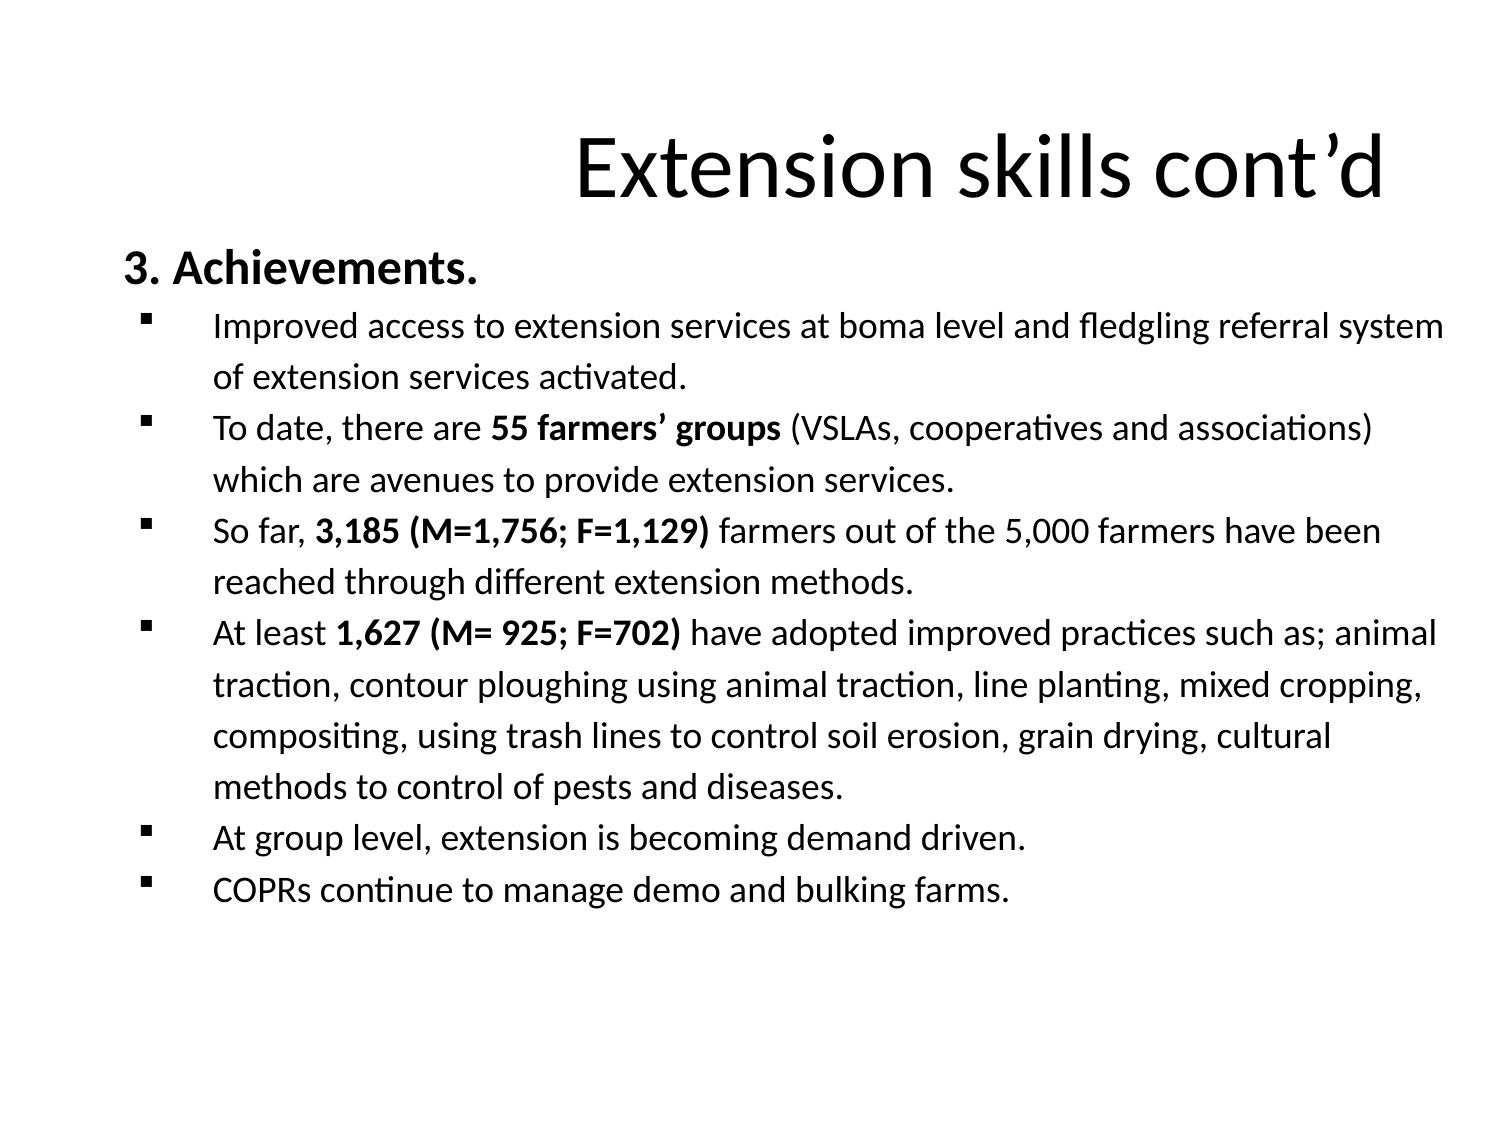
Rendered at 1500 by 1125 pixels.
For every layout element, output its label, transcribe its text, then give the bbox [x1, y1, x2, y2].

text_box 3. Achievements. Improved access to extension services at boma level and fledgling referral system of extension services activated. To date, there are 55 farmers’ groups (VSLAs, cooperatives and associations) which are avenues to provide extension services. So far, 3,185 (M=1,756; F=1,129) farmers out of the 5,000 farmers have been reached through different extension methods. At least 1,627 (M= 925; F=702) have adopted improved practices such as; animal traction, contour ploughing using animal traction, line planting, mixed cropping, compositing, using trash lines to control soil erosion, grain drying, cultural methods to control of pests and diseases. At group level, extension is becoming demand driven. COPRs continue to manage demo and bulking farms. [108, 218, 1465, 917]
text_box Extension skills cont’d [476, 98, 1465, 197]
